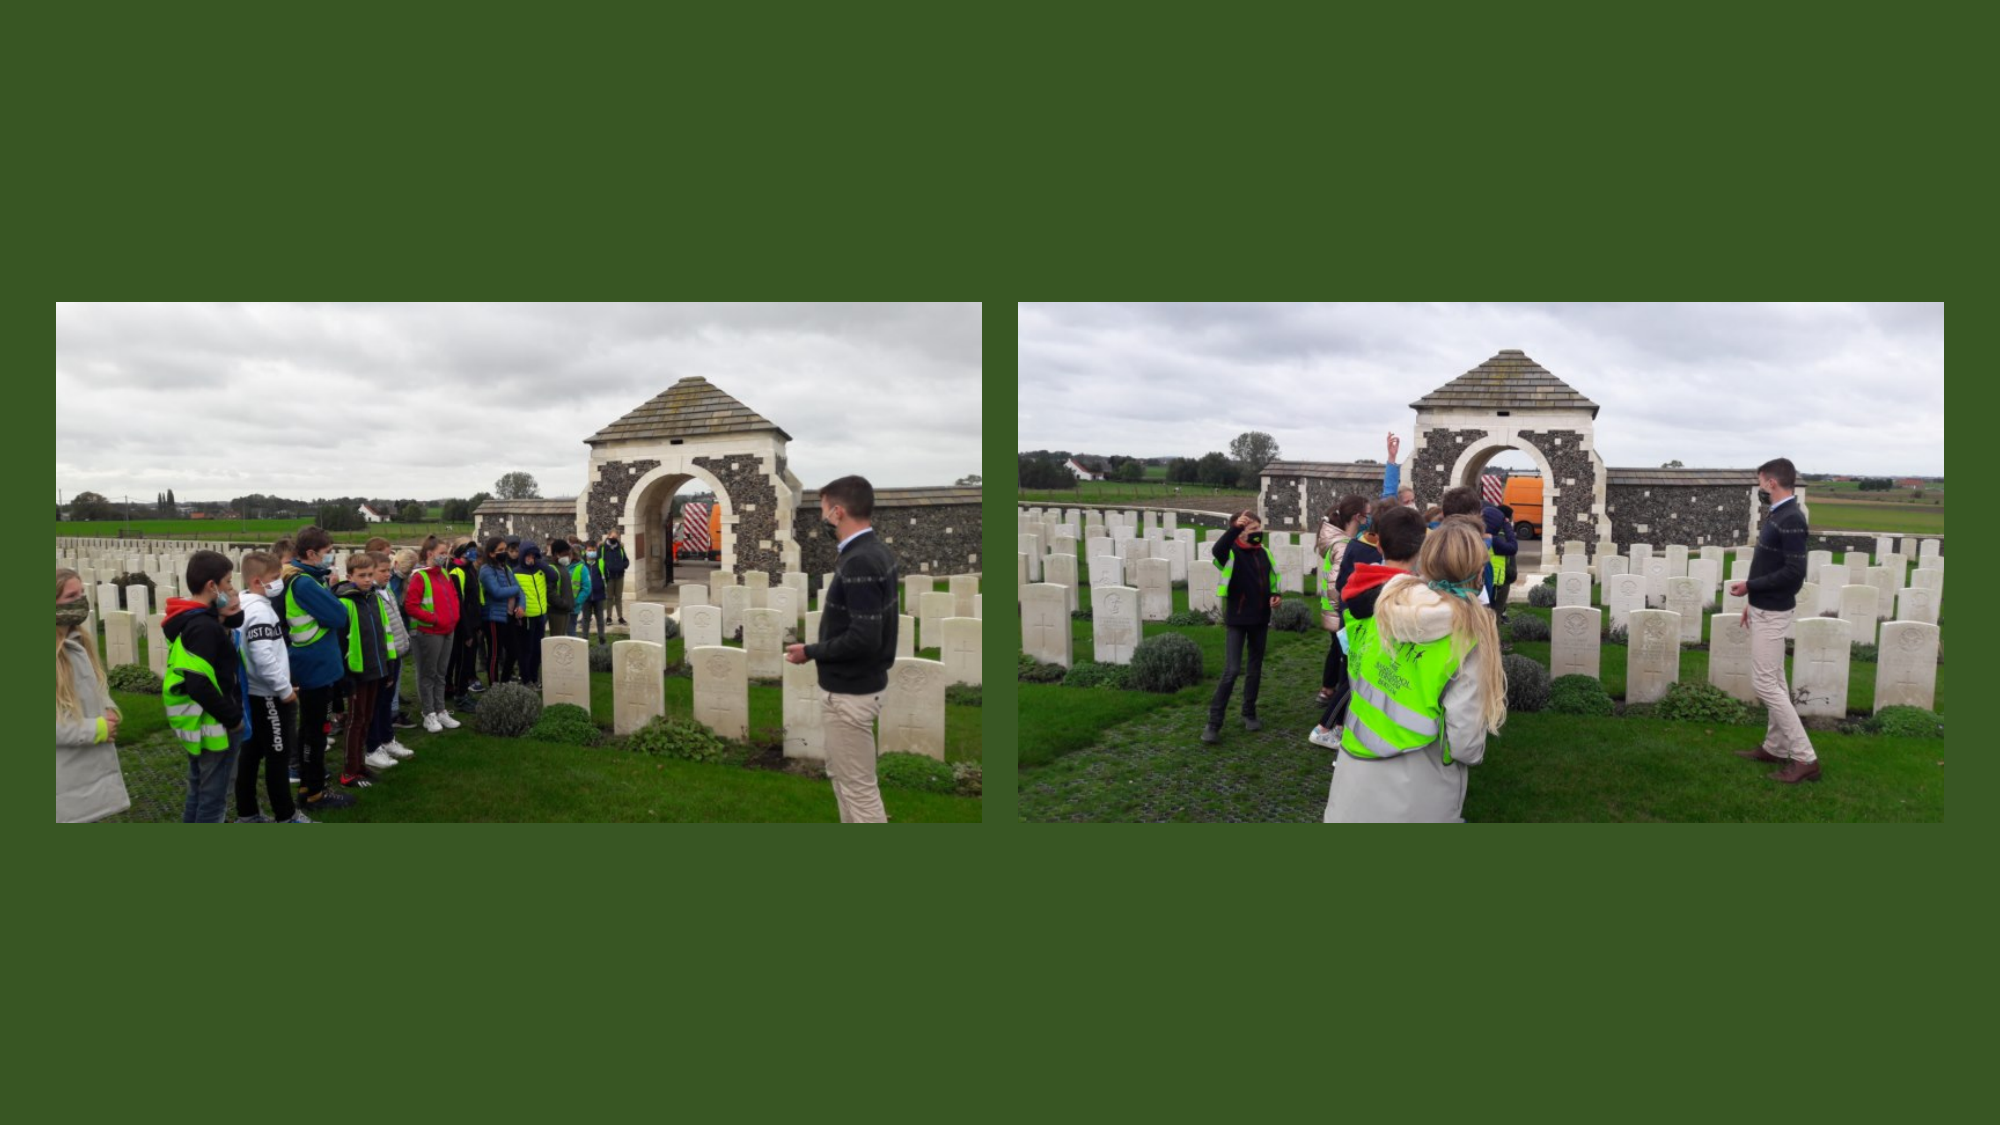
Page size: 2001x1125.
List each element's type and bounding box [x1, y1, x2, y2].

picture [1018, 302, 1944, 823]
picture [56, 302, 982, 823]
